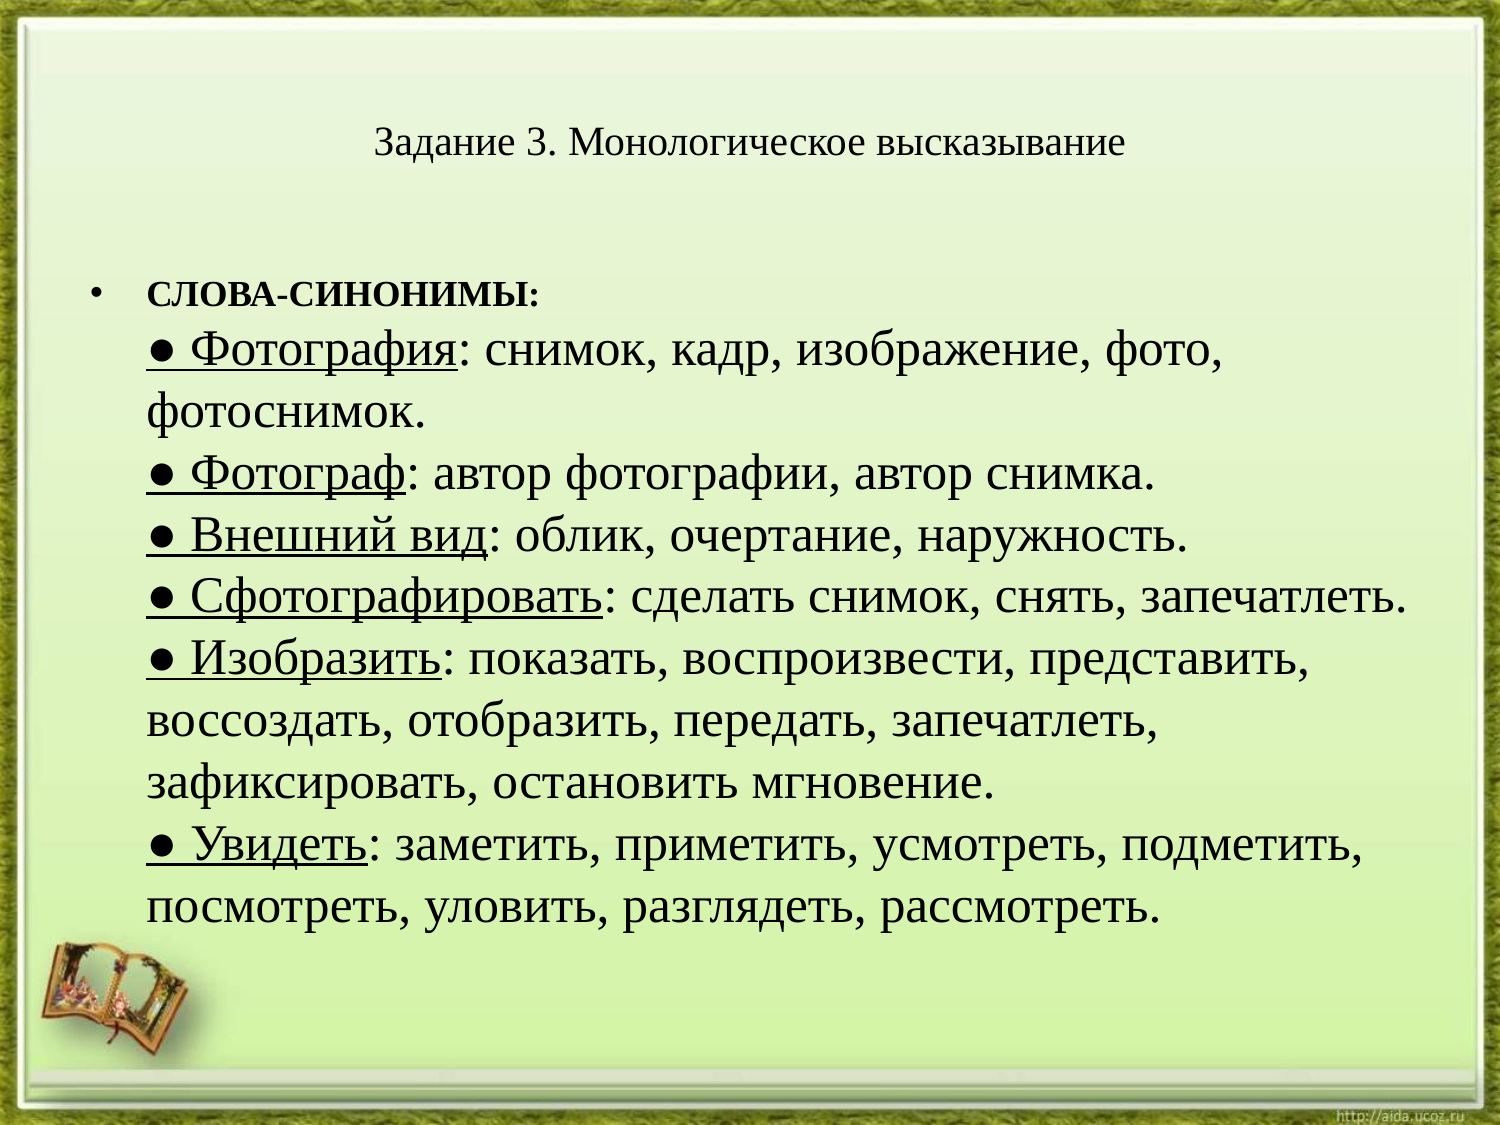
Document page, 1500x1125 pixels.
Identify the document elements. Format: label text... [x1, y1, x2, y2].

title Задание 3. Монологическое высказывание [75, 45, 1425, 233]
picture [0, 0, 1500, 1125]
list СЛОВА-СИНОНИМЫ: ● Фотография: снимок, кадр, изображение, фото, фотоснимок. ● Фотограф: автор фотографии, автор снимка. ● Внешний вид: облик, очертание, наружность. ● Сфотографировать: сделать снимок, снять, запечатлеть. ● Изобразить: показать, воспроизвести, представить, воссоздать, отобразить, передать, запечатлеть, зафиксировать, остановить мгновение. ● Увидеть: заметить, приметить, усмотреть, подметить, посмотреть, уловить, разглядеть, рассмотреть. [75, 262, 1425, 1047]
